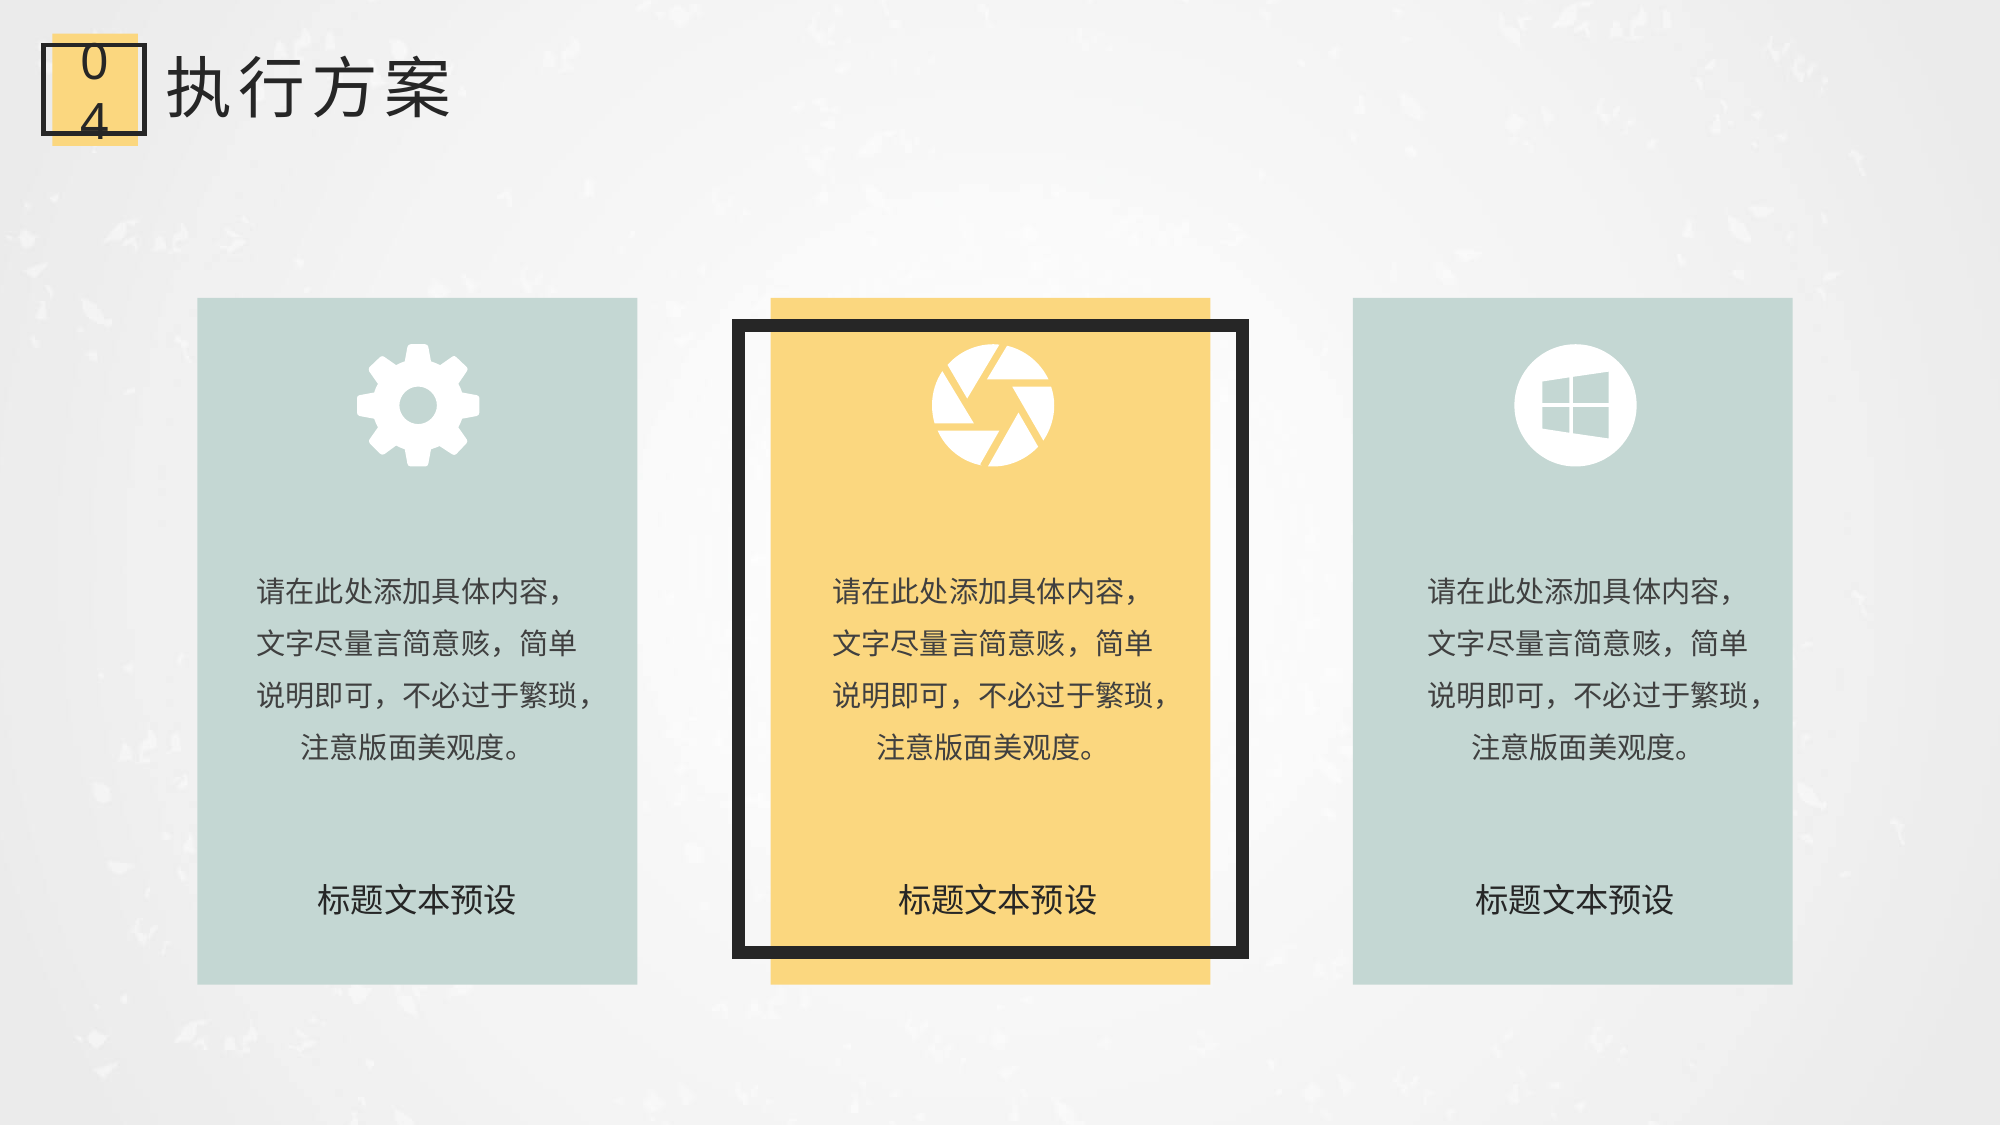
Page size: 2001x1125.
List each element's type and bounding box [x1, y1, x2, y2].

text_box [738, 297, 1243, 985]
text_box [197, 297, 638, 985]
text_box [43, 33, 145, 146]
text_box [1352, 297, 1793, 985]
picture [0, 0, 2000, 1125]
